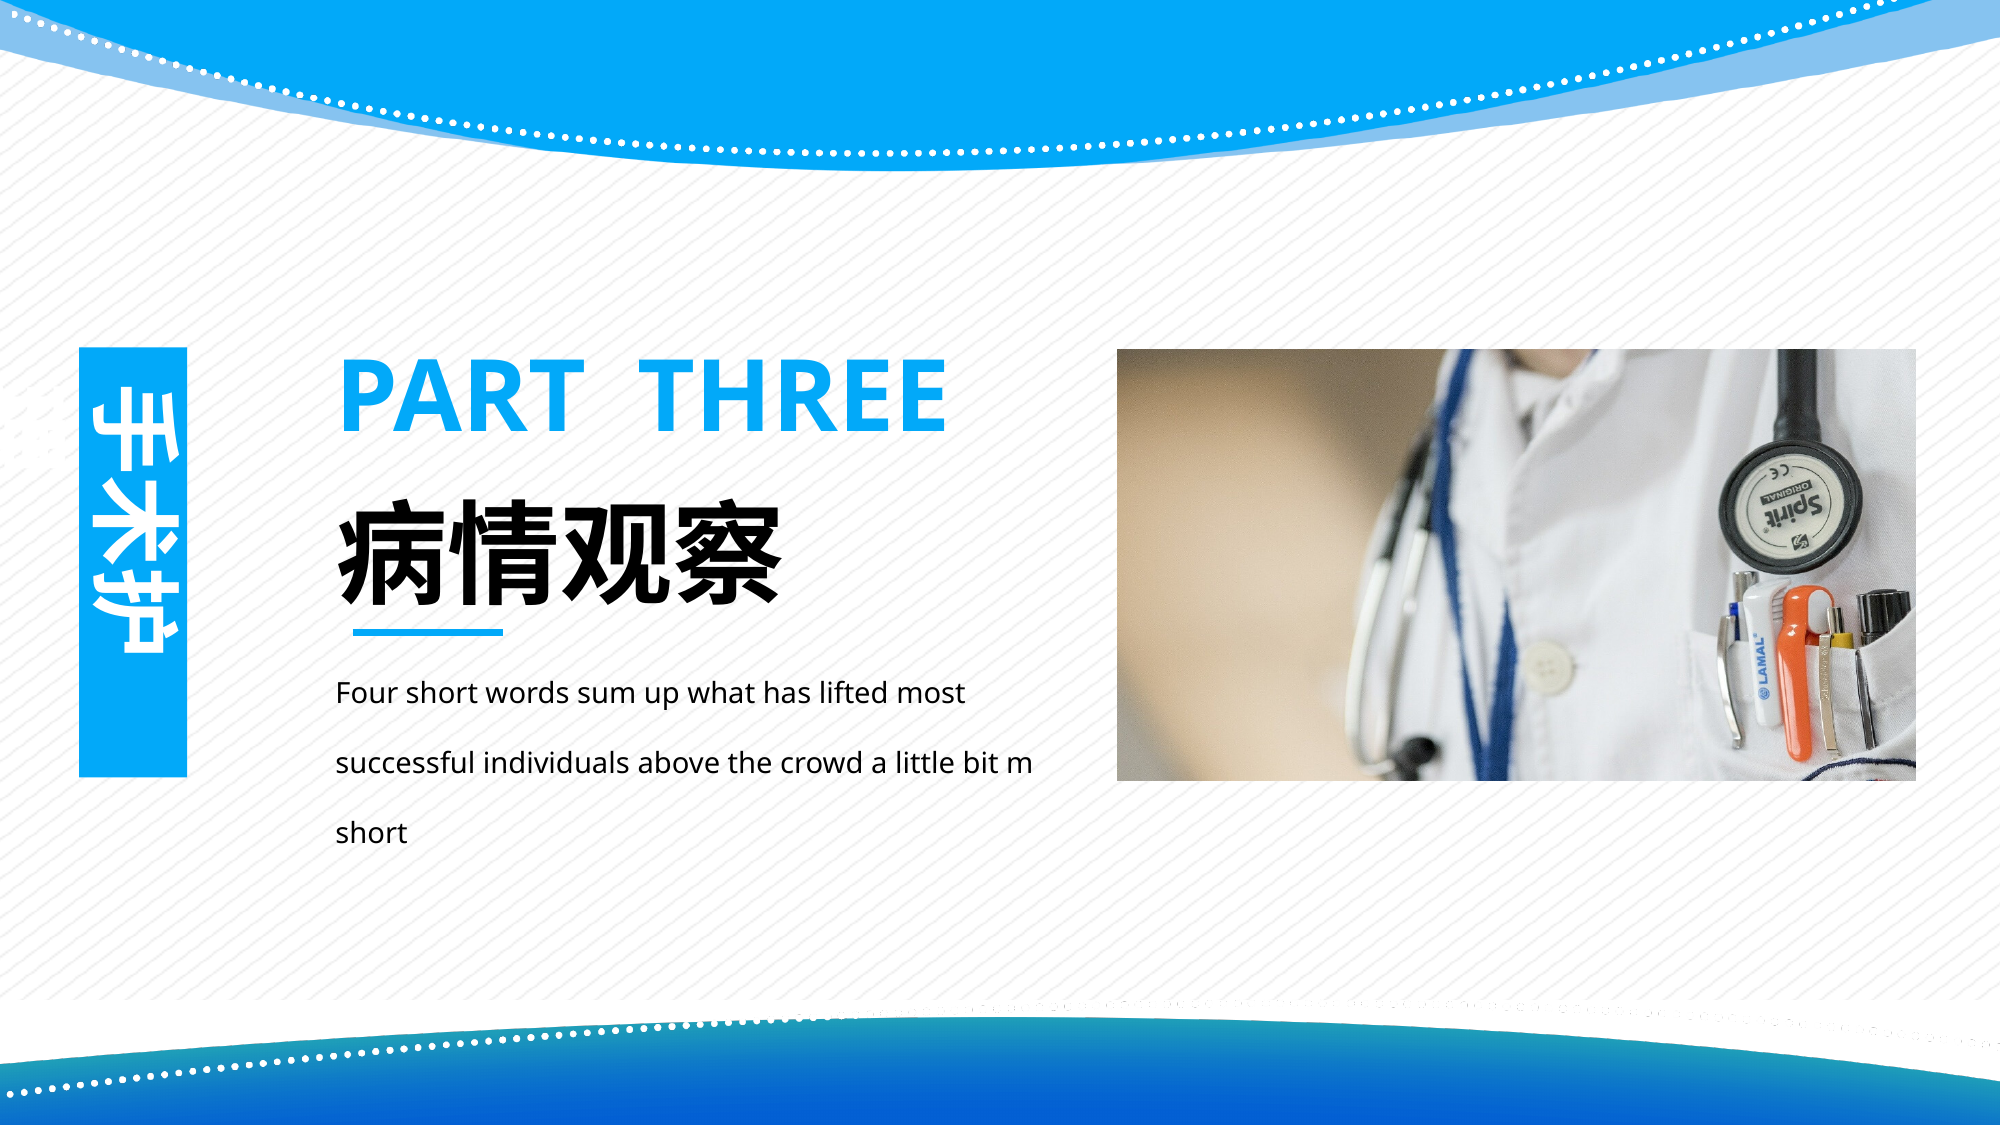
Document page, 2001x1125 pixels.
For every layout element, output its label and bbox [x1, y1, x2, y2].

text_box [320, 324, 1065, 778]
text_box [59, 347, 201, 778]
picture [0, 0, 2000, 1125]
